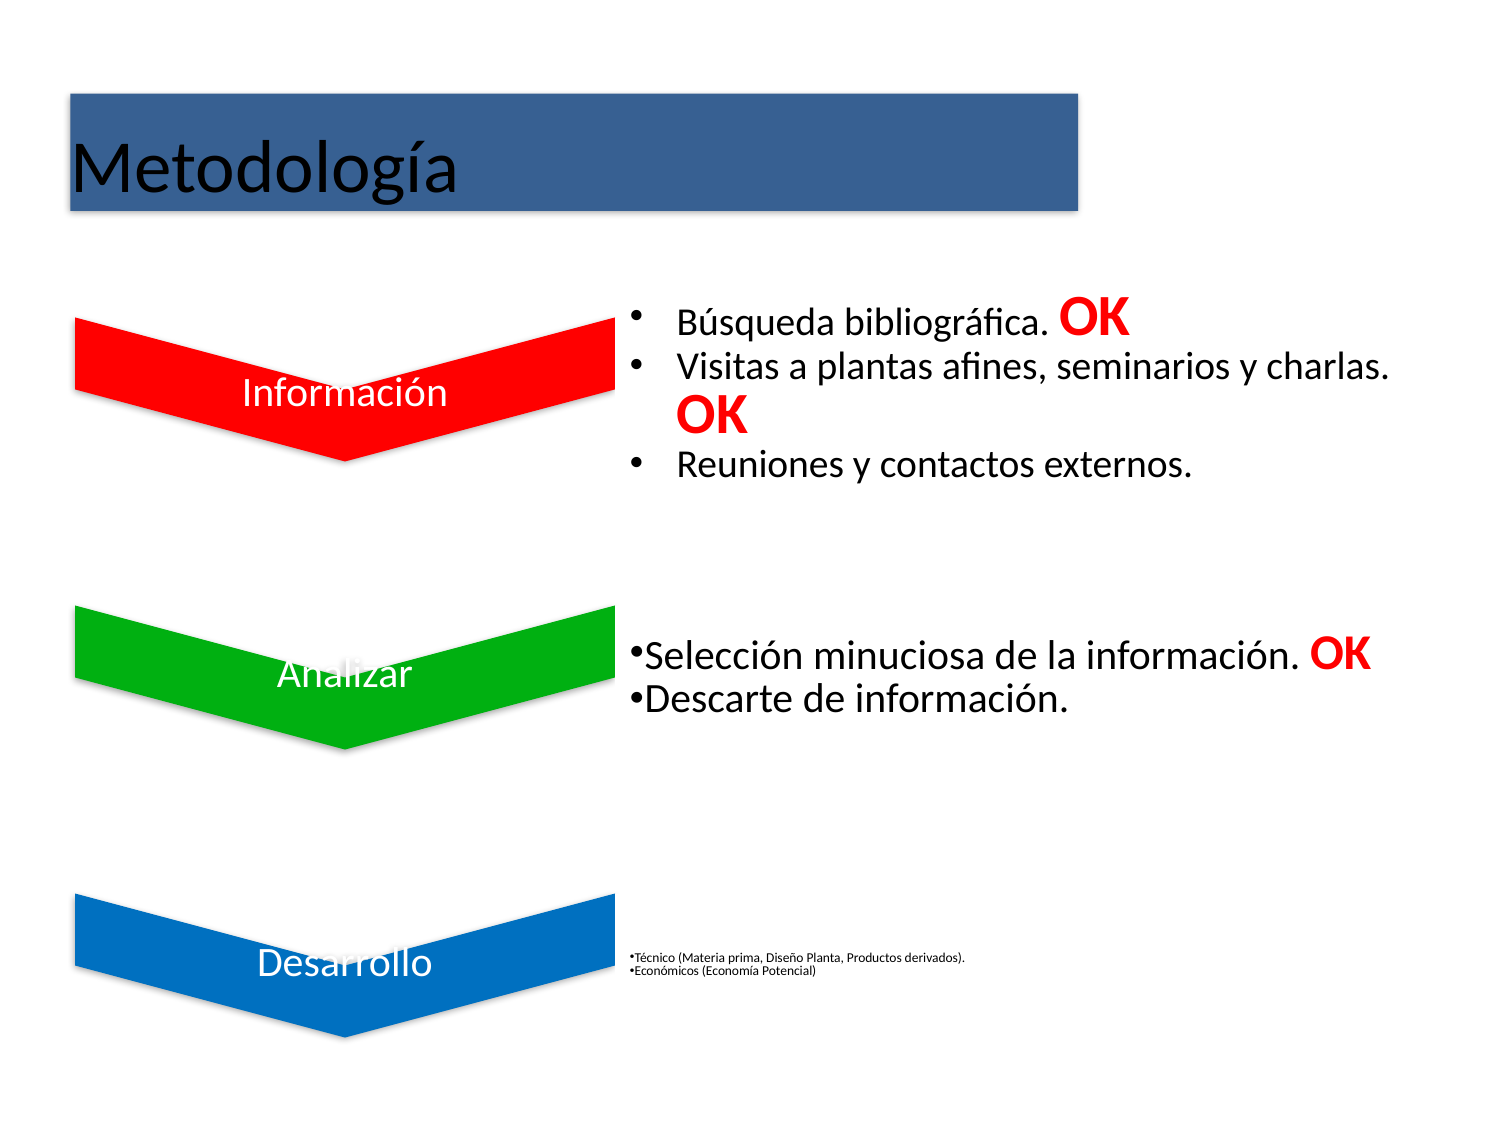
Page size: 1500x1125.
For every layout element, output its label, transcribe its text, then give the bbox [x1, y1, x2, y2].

text_box Metodología [70, 93, 1079, 211]
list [74, 317, 1426, 1038]
